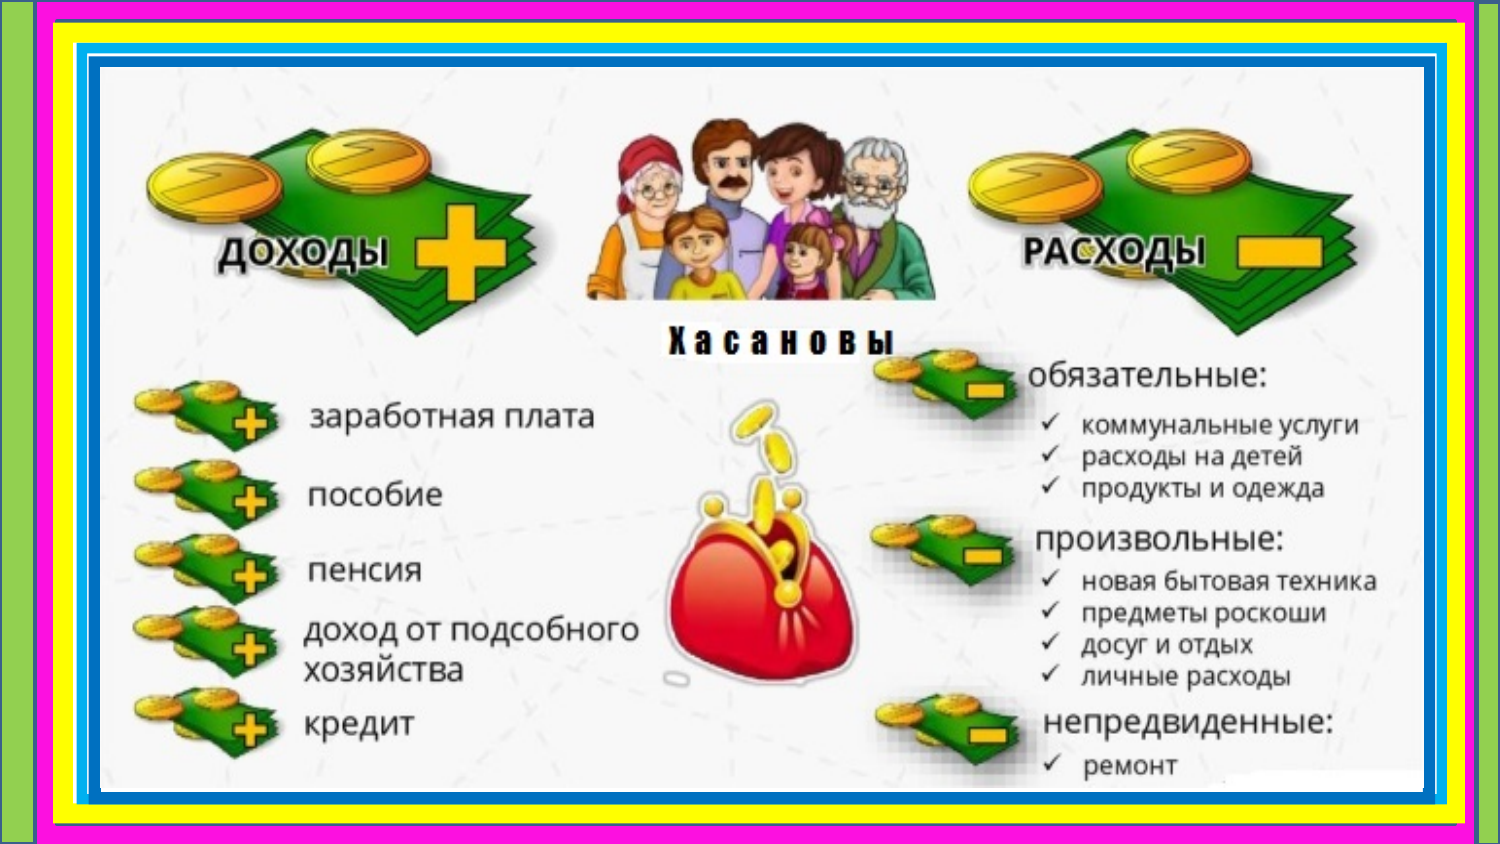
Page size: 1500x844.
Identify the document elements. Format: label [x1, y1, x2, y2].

picture [100, 67, 1424, 789]
